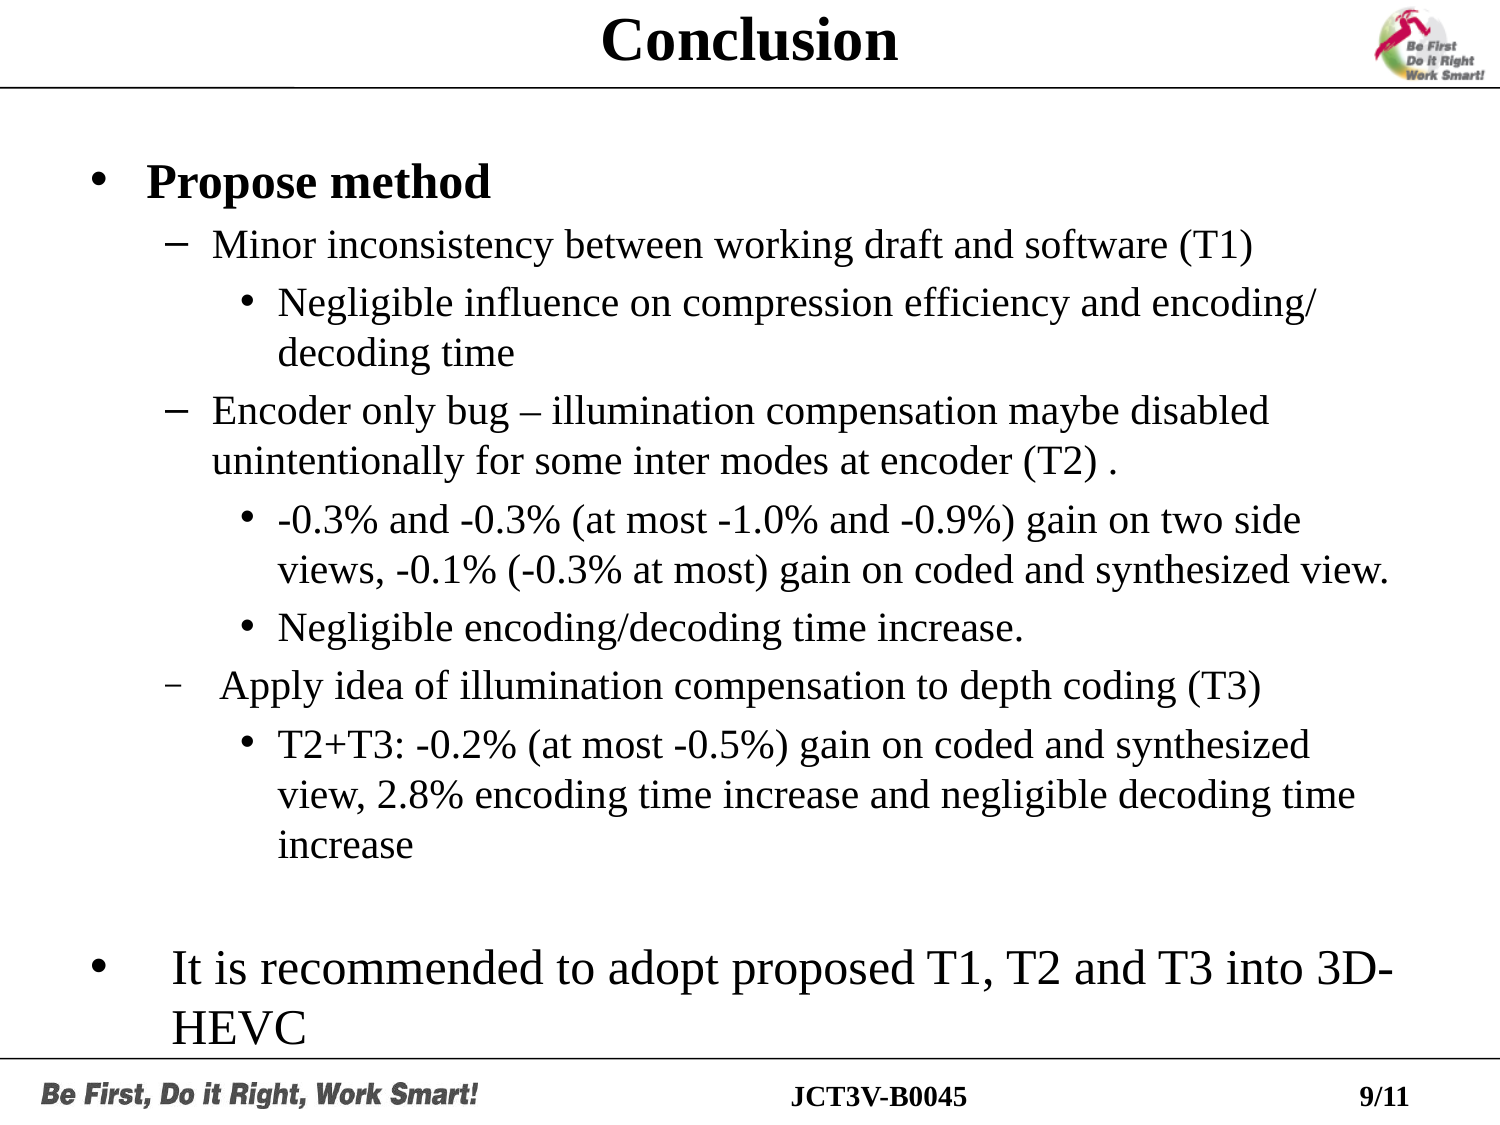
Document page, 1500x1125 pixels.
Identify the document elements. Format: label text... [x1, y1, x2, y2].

list Propose method Minor inconsistency between working draft and software (T1) Negligible influence on compression efficiency and encoding/decoding time Encoder only bug – illumination compensation maybe disabled unintentionally for some inter modes at encoder (T2) . -0.3% and -0.3% (at most -1.0% and -0.9%) gain on two side views, -0.1% (-0.3% at most) gain on coded and synthesized view. Negligible encoding/decoding time increase. Apply idea of illumination compensation to depth coding (T3) T2+T3: -0.2% (at most -0.5%) gain on coded and synthesized view, 2.8% encoding time increase and negligible decoding time increase It is recommended to adopt proposed T1, T2 and T3 into 3D-HEVC [74, 140, 1426, 1032]
slide_number 9/11 [1074, 1065, 1425, 1125]
picture [41, 1082, 478, 1109]
picture [1426, 5, 1489, 83]
text_box JCT3V-B0045 [632, 1065, 983, 1125]
title Conclusion [74, 0, 1426, 130]
